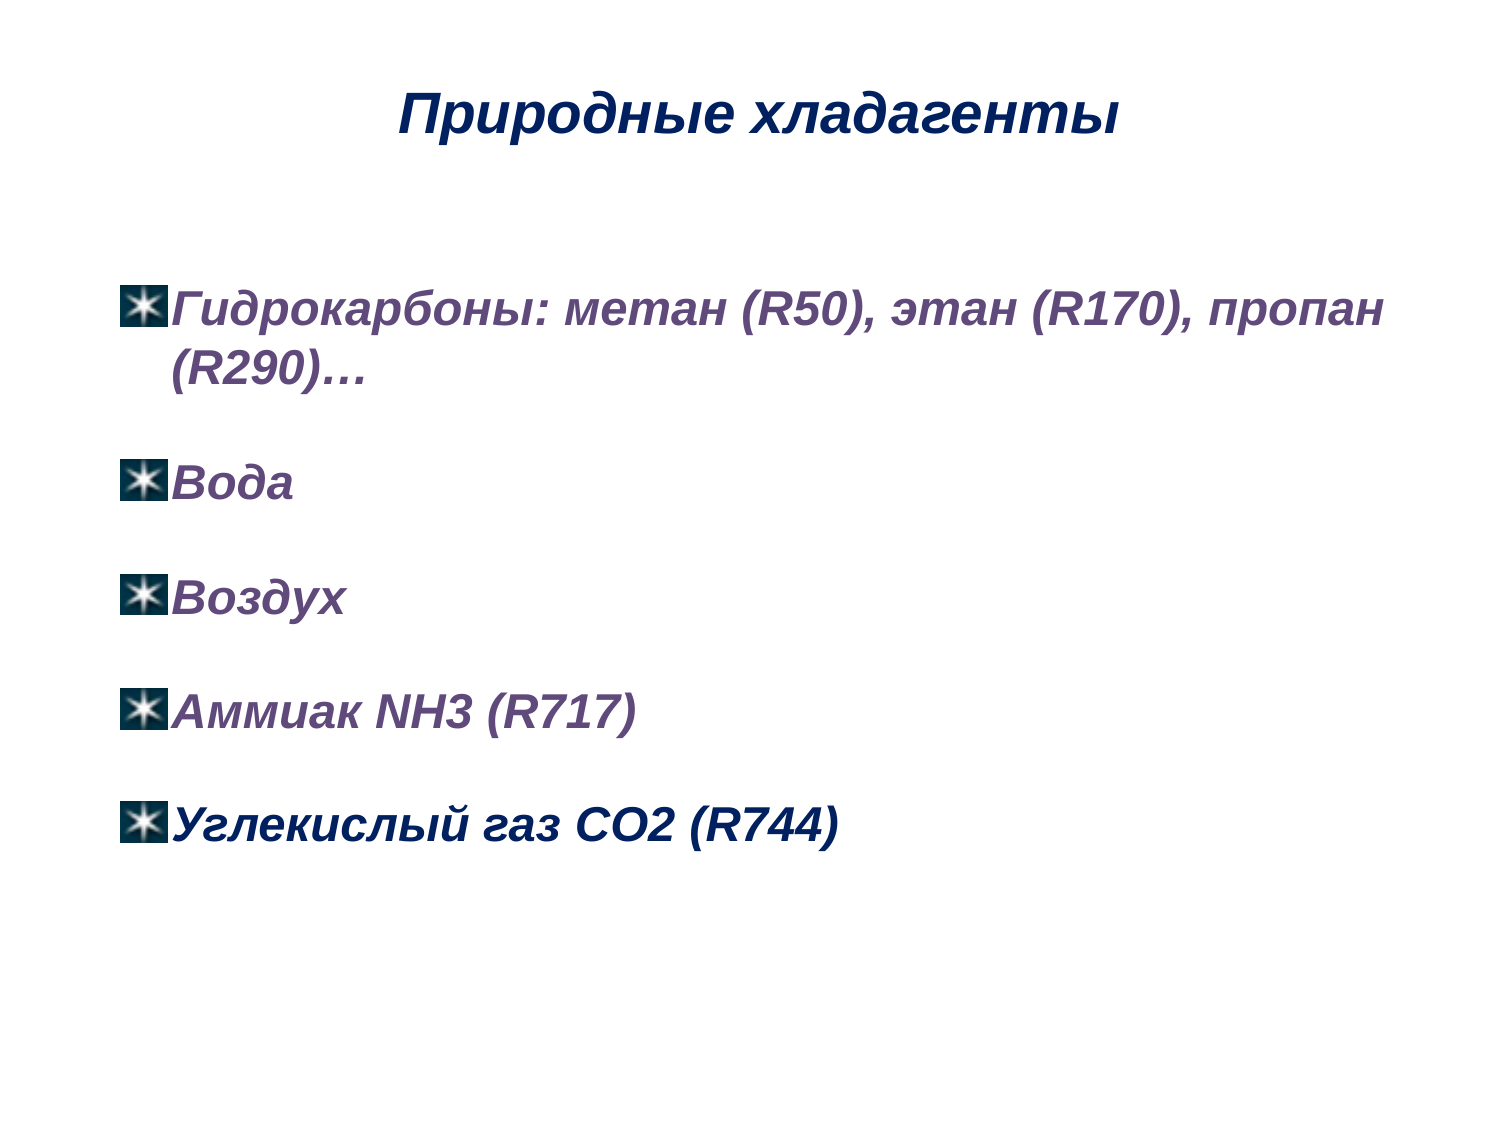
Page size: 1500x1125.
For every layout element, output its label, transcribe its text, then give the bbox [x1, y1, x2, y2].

picture [125, 574, 164, 615]
picture [125, 801, 164, 843]
title Природные хладагенты [93, 45, 1425, 176]
picture [125, 459, 164, 501]
list Гидрокарбоны: метан (R50), этан (R170), пропан (R290)… Вода Воздух Аммиак NH3 (R717) Углекислый газ CO2 (R744) [105, 269, 1465, 997]
picture [125, 688, 164, 730]
picture [125, 285, 164, 327]
